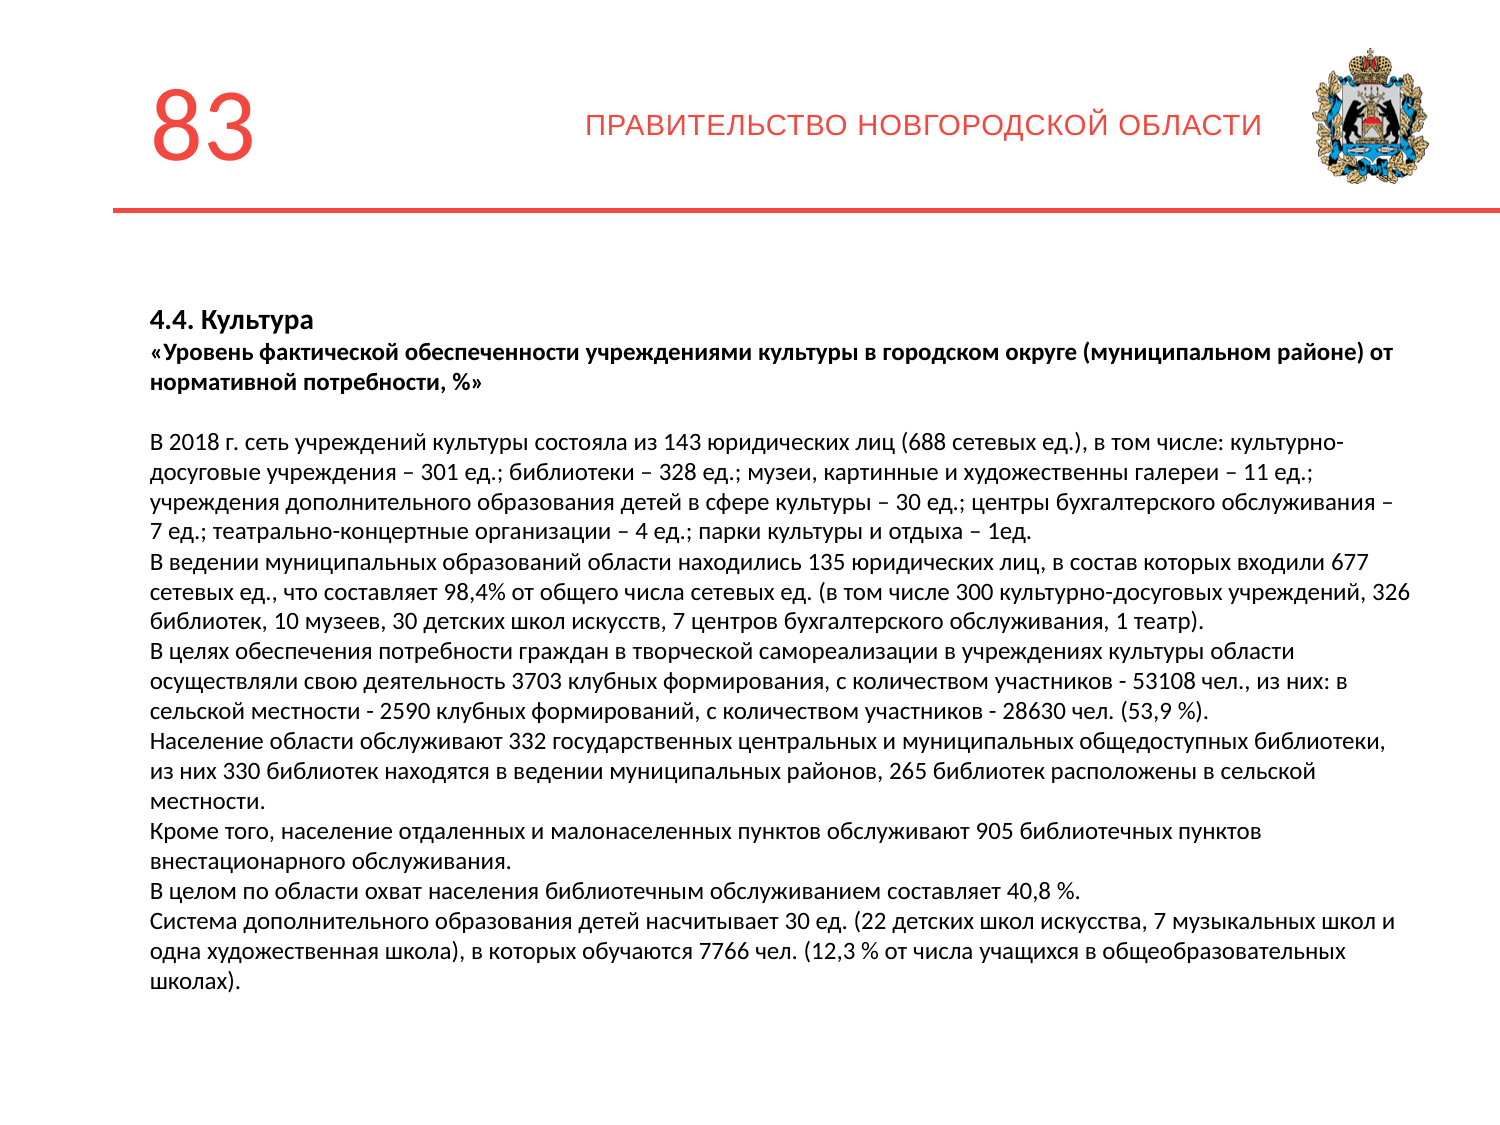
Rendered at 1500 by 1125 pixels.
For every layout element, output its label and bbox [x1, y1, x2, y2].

text_box [570, 102, 1311, 147]
text_box [135, 48, 272, 189]
picture [1311, 48, 1429, 184]
text_box [135, 284, 1429, 1002]
